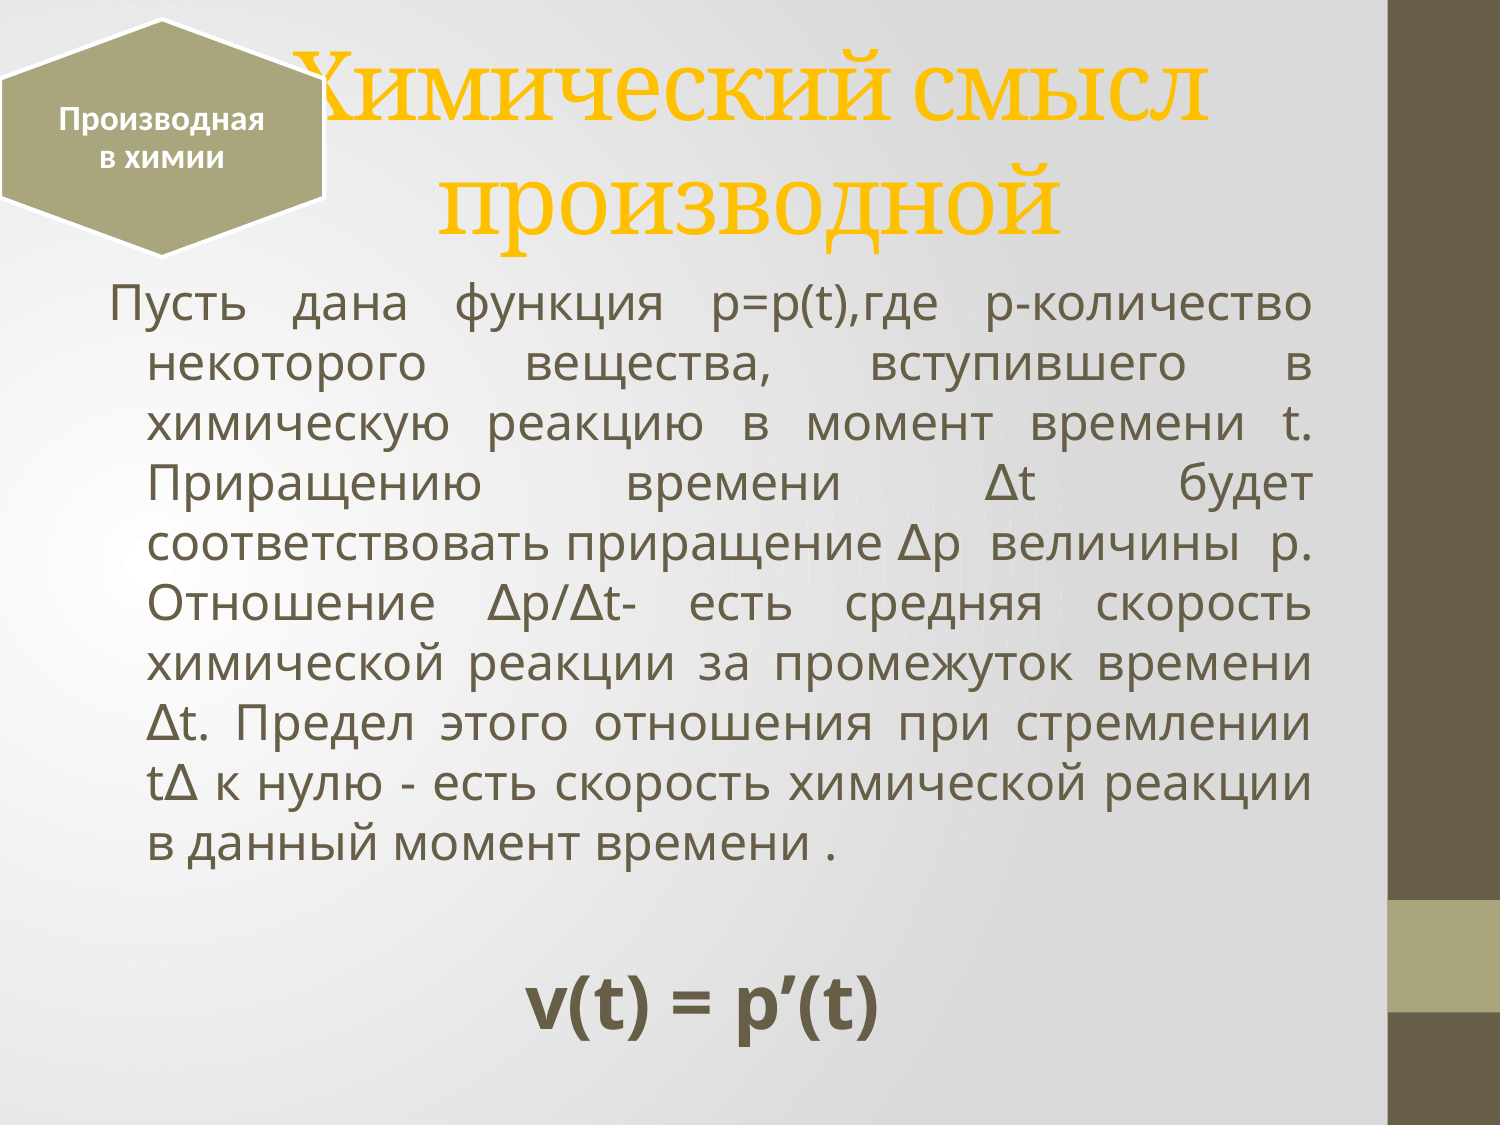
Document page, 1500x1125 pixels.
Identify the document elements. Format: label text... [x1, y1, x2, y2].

list Пусть дана функция p=p(t),где p-количество некоторого вещества, вступившего в химическую реакцию в момент времени t. Приращению времени ∆t будет соответствовать приращение ∆p величины p. Отношение ∆p/∆t- есть средняя скорость химической реакции за промежуток времени ∆t. Предел этого отношения при стремлении t∆ к нулю - есть скорость химической реакции в данный момент времени . v(t) = p’(t) [75, 262, 1329, 1006]
title Химический смысл производной [336, 45, 1425, 233]
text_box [0, 18, 325, 258]
